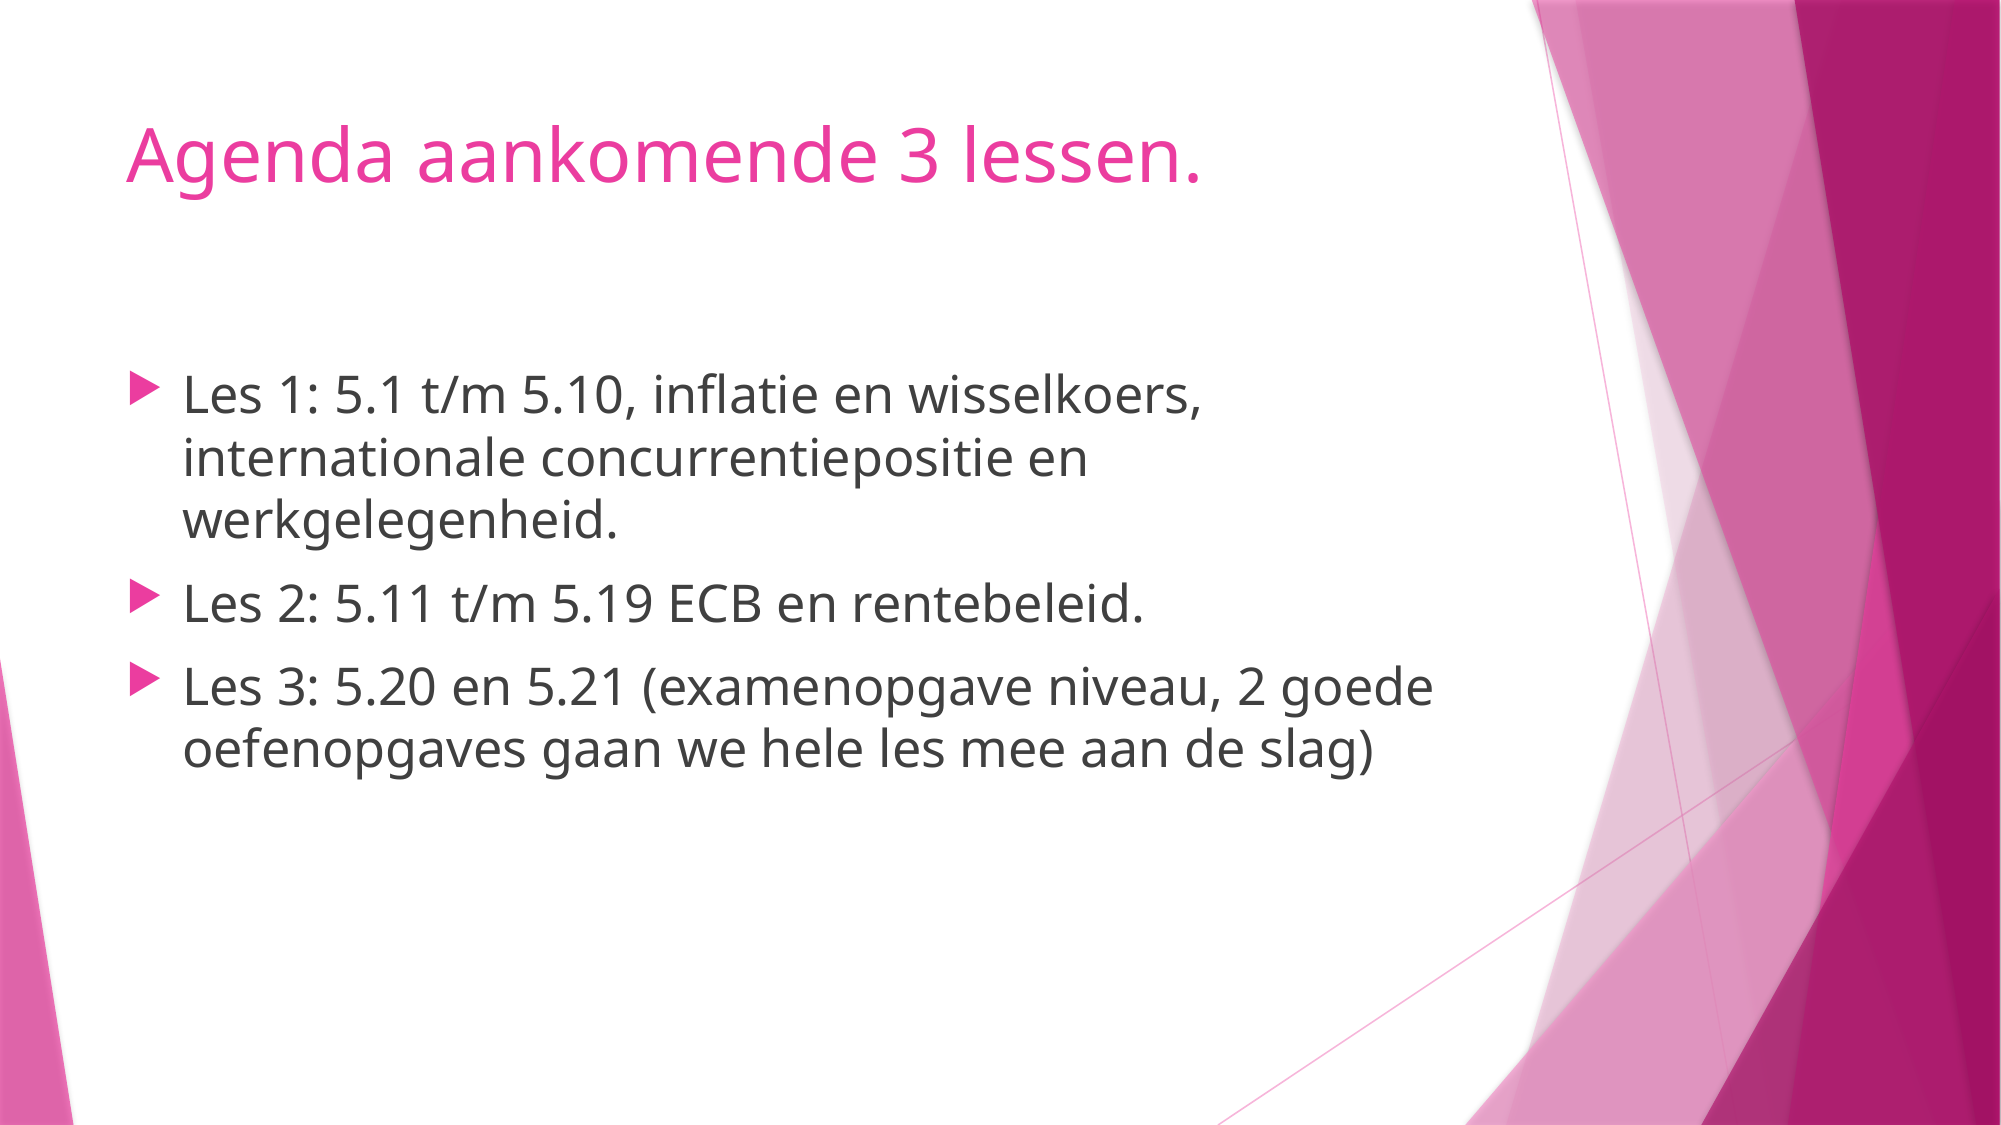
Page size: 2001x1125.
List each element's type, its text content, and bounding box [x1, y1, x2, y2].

list Les 1: 5.1 t/m 5.10, inflatie en wisselkoers, internationale concurrentiepositie en werkgelegenheid. Les 2: 5.11 t/m 5.19 ECB en rentebeleid. Les 3: 5.20 en 5.21 (examenopgave niveau, 2 goede oefenopgaves gaan we hele les mee aan de slag) [111, 354, 1522, 992]
title Agenda aankomende 3 lessen. [111, 99, 1522, 317]
